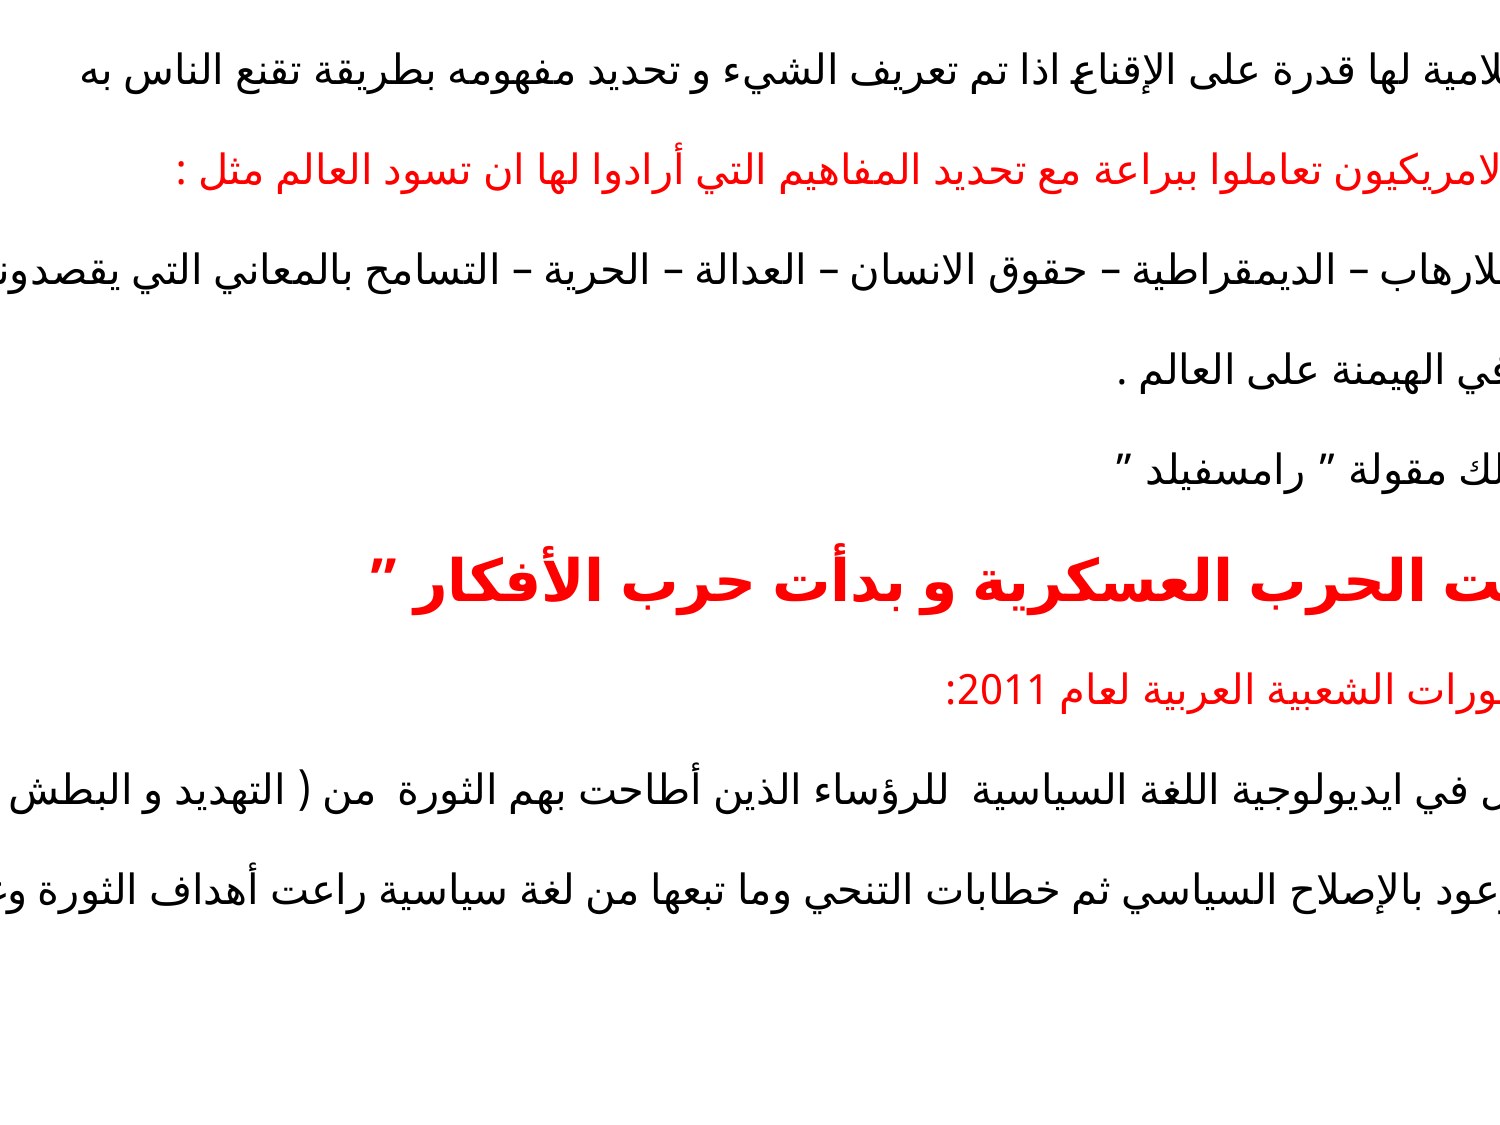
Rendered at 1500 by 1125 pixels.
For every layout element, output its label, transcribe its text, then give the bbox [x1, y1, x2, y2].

text_box اللغة الإعلامية لها قدرة على الإقناع اذا تم تعريف الشيء و تحديد مفهومه بطريقة تقنع الناس به الساسه الامريكيون تعاملوا ببراعة مع تحديد المفاهيم التي أرادوا لها ان تسود العالم مثل : تعريفهم للارهاب – الديمقراطية – حقوق الانسان – العدالة – الحرية – التسامح بالمعاني التي يقصدونها وتخدم أهدافهم في الهيمنة على العالم . ما يؤكد ذلك مقولة ” رامسفيلد ” ” انتهت الحرب العسكرية و بدأت حرب الأفكار ” أحداث الثورات الشعبية العربية لعام 2011: ظهر تحول في ايديولوجية اللغة السياسية للرؤساء الذين أطاحت بهم الثورة من ( التهديد و البطش – ثم محاولات التهدئة بوعود بالإصلاح السياسي ثم خطابات التنحي وما تبعها من لغة سياسية راعت أهداف الثورة وغاياتها [0, 35, 1500, 1021]
